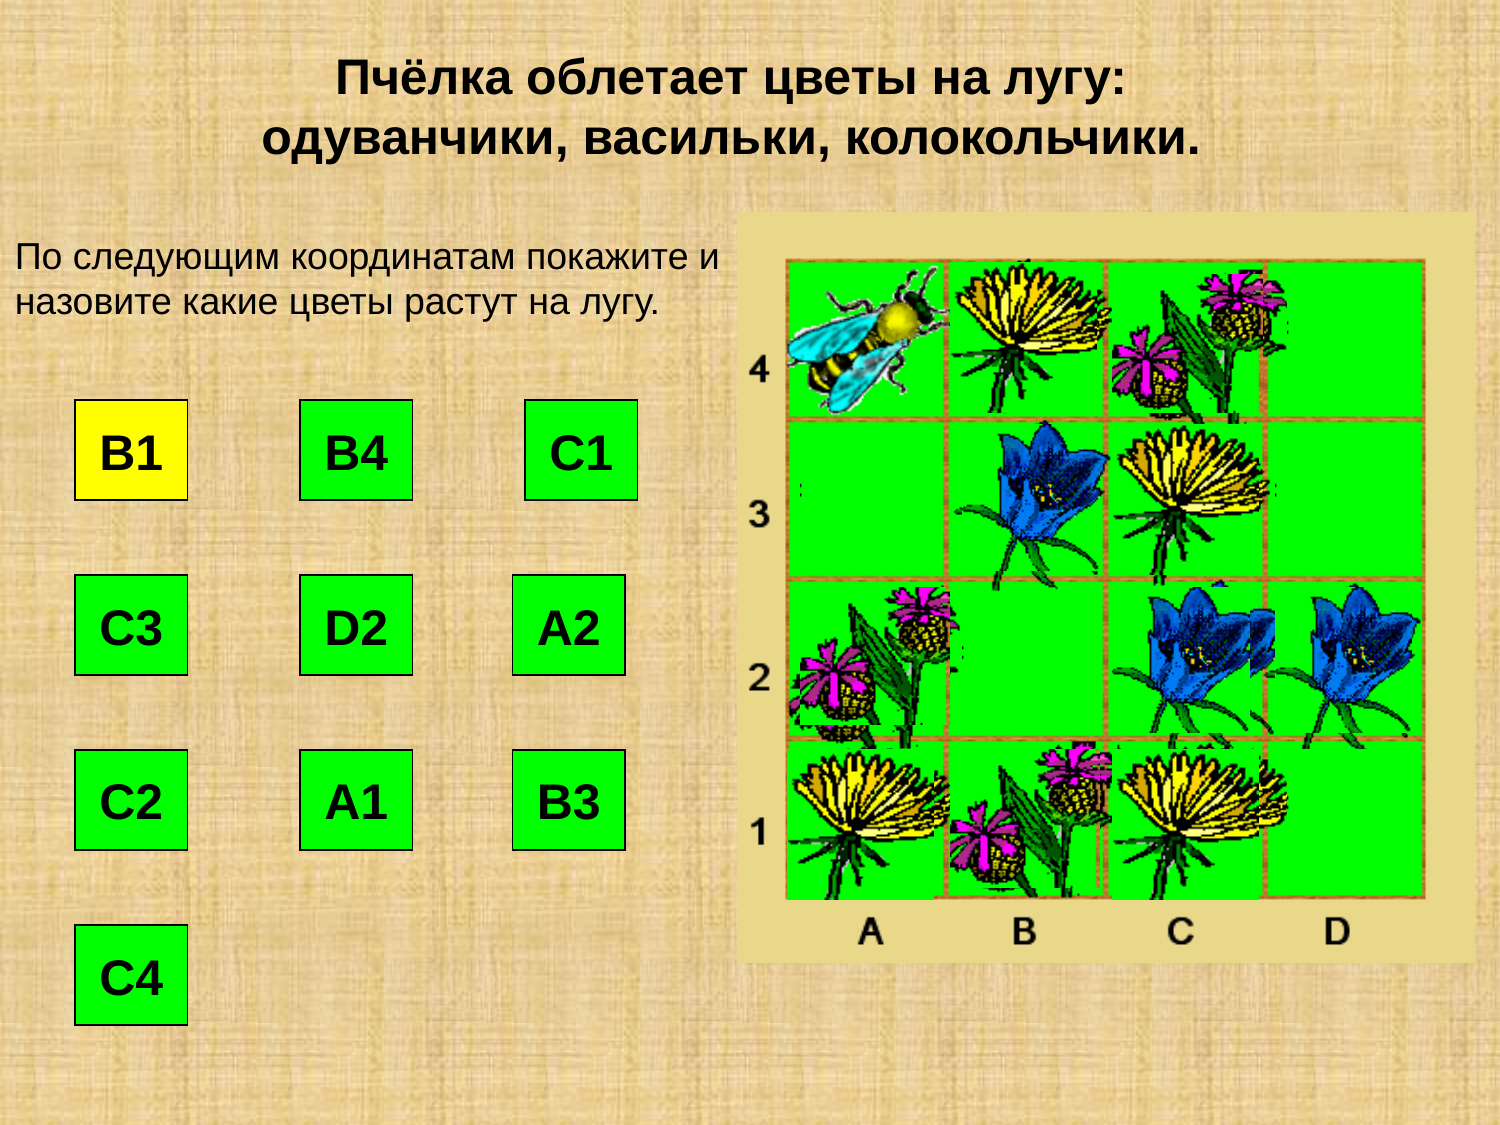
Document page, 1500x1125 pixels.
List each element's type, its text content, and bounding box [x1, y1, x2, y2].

text_box A2 [512, 575, 625, 675]
text_box В3 [512, 750, 625, 850]
text_box В1 [75, 399, 188, 500]
text_box В4 [300, 399, 413, 500]
text_box C1 [525, 399, 638, 500]
text_box C2 [75, 750, 188, 850]
text_box D2 [300, 575, 413, 675]
text_box C3 [75, 575, 188, 675]
picture [0, 0, 1500, 1125]
text_box По следующим координатам покажите и назовите какие цветы растут на лугу. [0, 224, 732, 330]
text_box Пчёлка облетает цветы на лугу: одуванчики, васильки, колокольчики. [37, 37, 1425, 173]
text_box C4 [75, 924, 188, 1025]
text_box A1 [300, 750, 413, 850]
